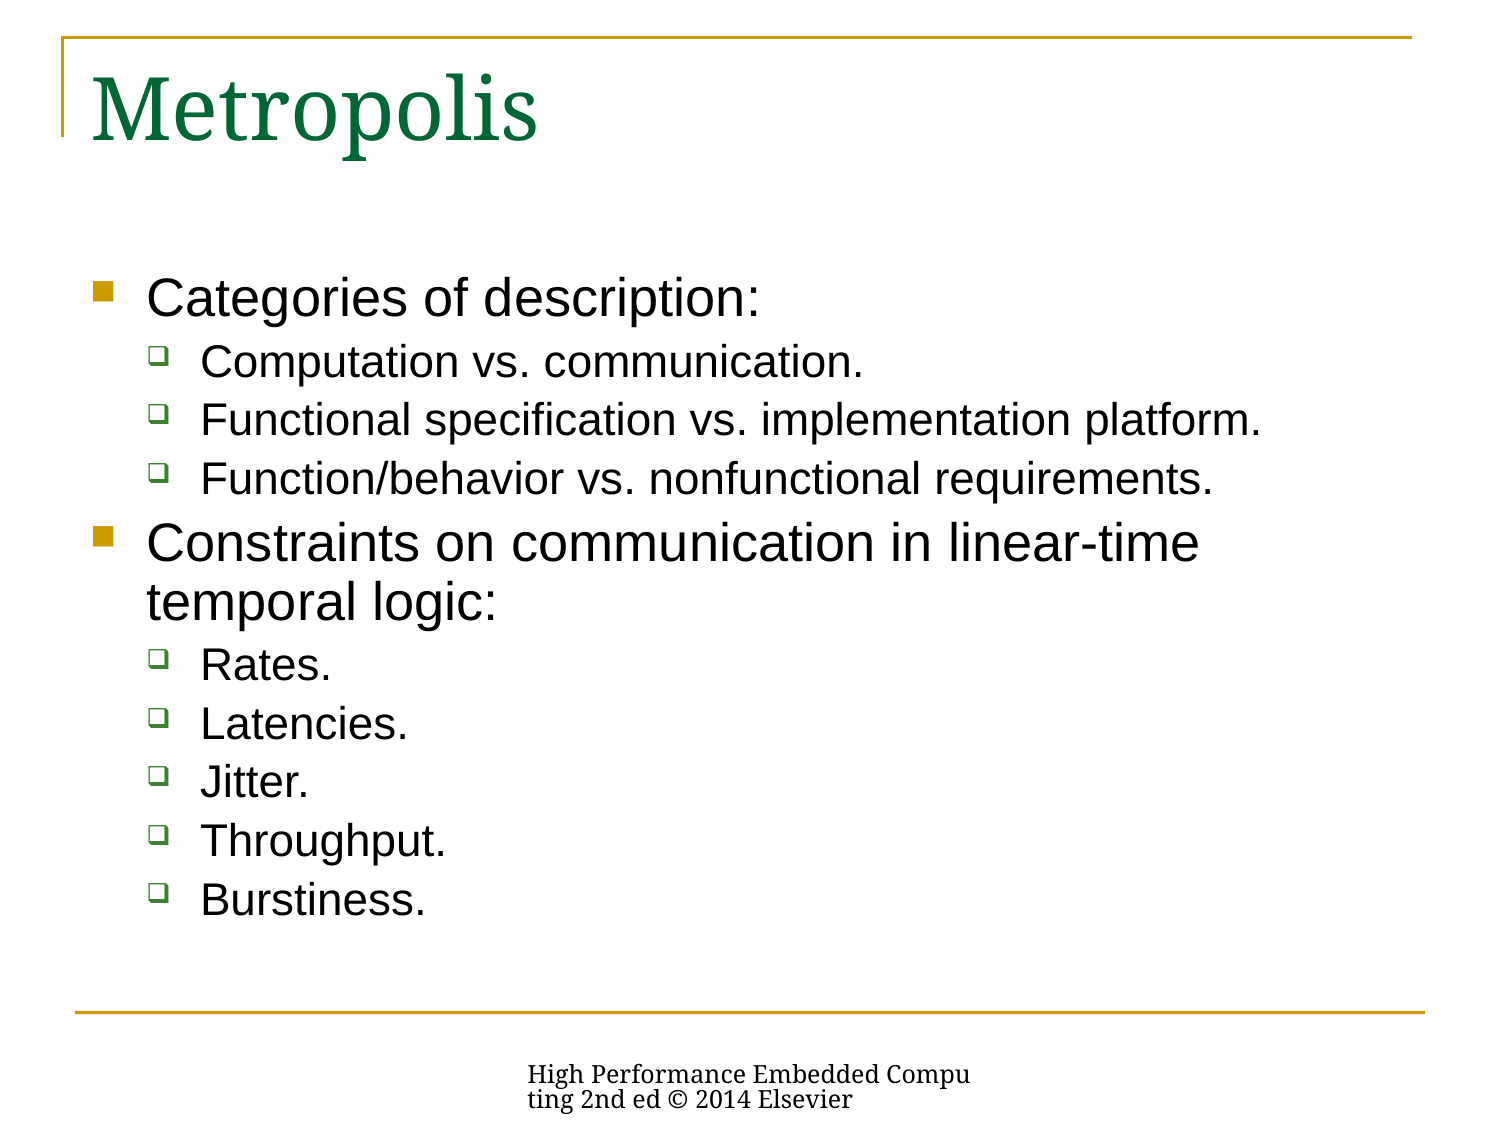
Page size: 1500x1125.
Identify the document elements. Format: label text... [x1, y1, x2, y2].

title Metropolis [75, 45, 1425, 233]
list Categories of description: Computation vs. communication. Functional specification vs. implementation platform. Function/behavior vs. nonfunctional requirements. Constraints on communication in linear-time temporal logic: Rates. Latencies. Jitter. Throughput. Burstiness. [75, 262, 1425, 1006]
footer High Performance Embedded Computing 2nd ed © 2014 Elsevier [512, 1025, 988, 1100]
